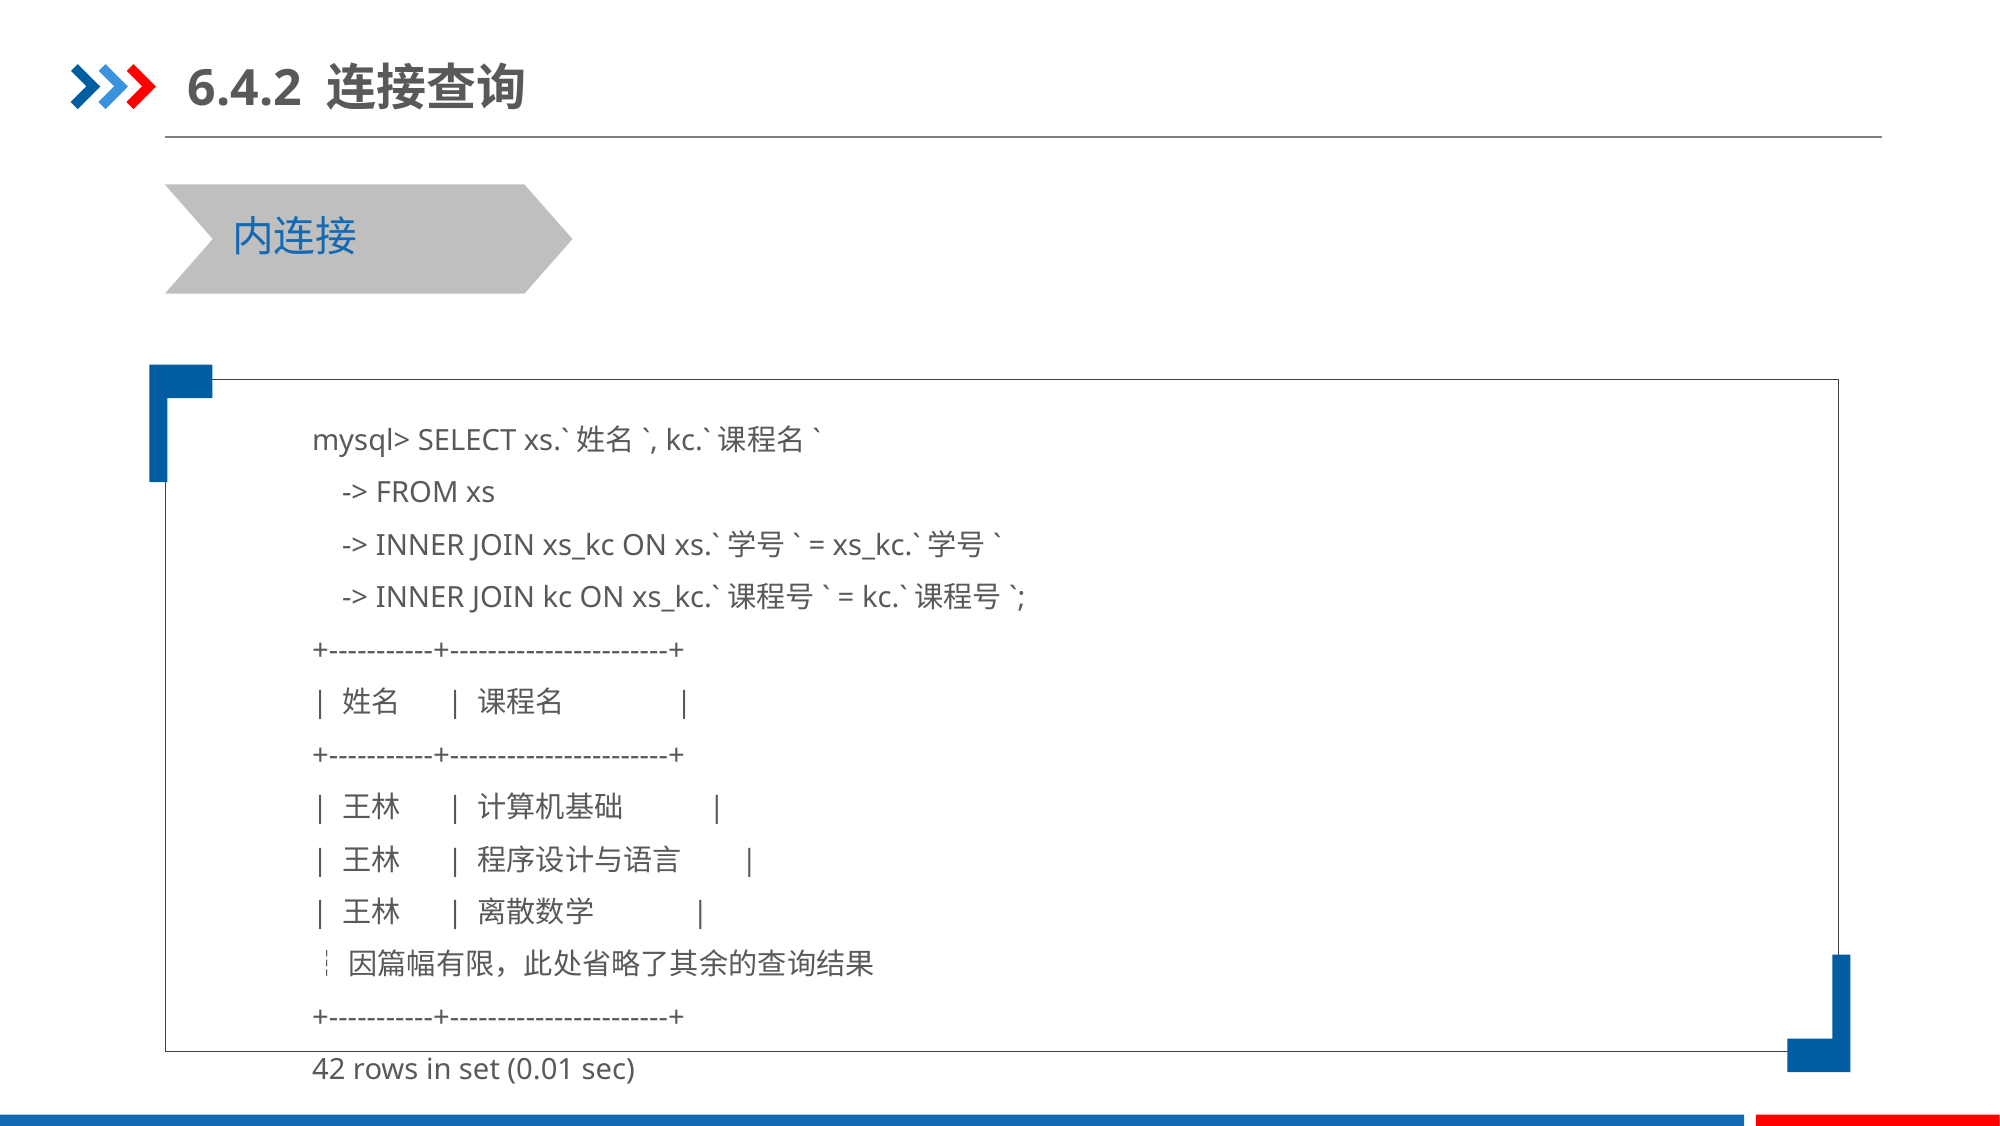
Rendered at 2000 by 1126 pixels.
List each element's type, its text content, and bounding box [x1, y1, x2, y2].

text_box 内连接 [217, 202, 373, 267]
text_box [147, 363, 215, 484]
text_box [163, 378, 1841, 1053]
text_box [164, 184, 573, 294]
text_box 6.4.2 连接查询 [187, 43, 827, 127]
text_box [1785, 953, 1852, 1074]
